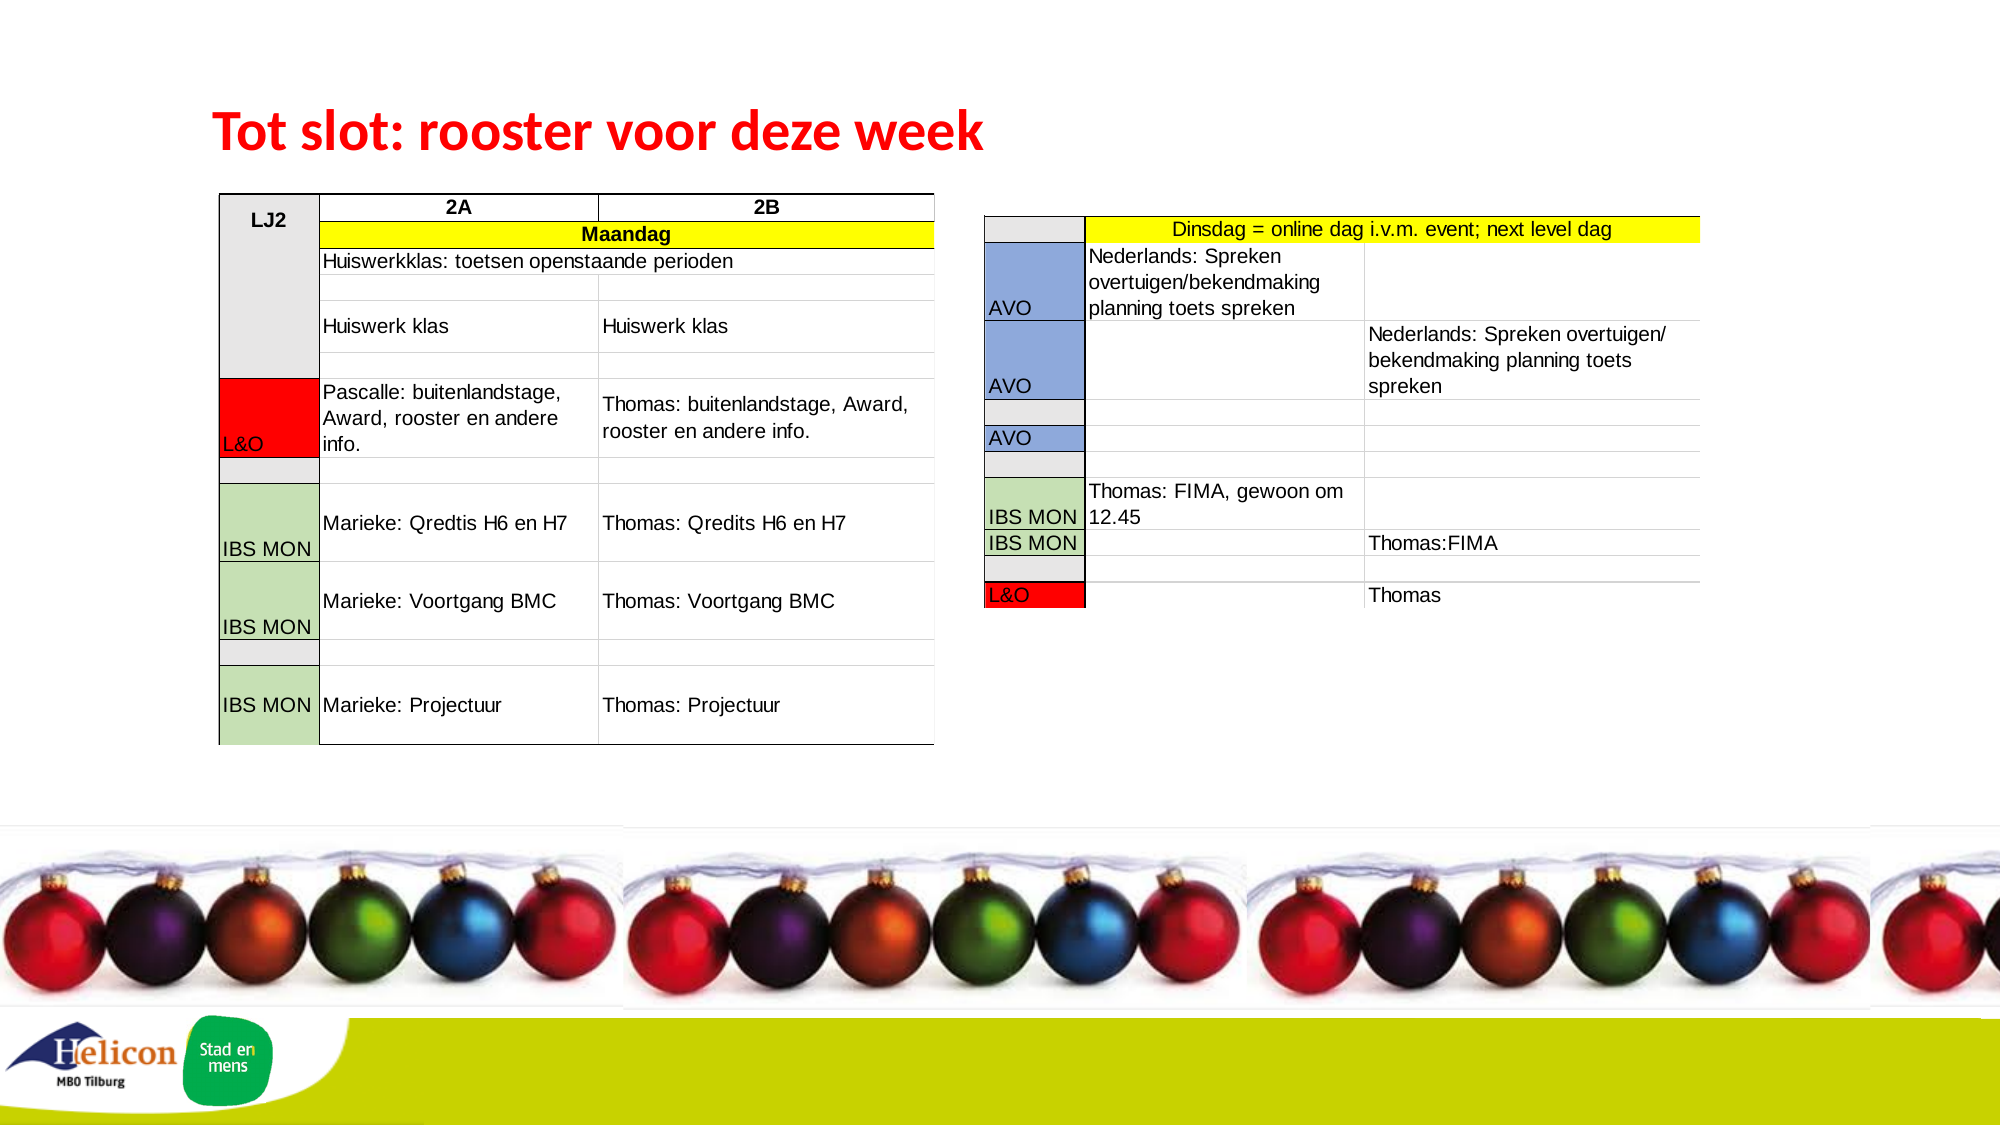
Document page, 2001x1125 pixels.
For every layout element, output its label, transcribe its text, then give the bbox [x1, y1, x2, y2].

picture [218, 193, 936, 746]
picture [0, 825, 2000, 1010]
text_box Tot slot: rooster voor deze week [197, 85, 1200, 170]
picture [984, 214, 1701, 609]
picture [0, 1013, 424, 1125]
